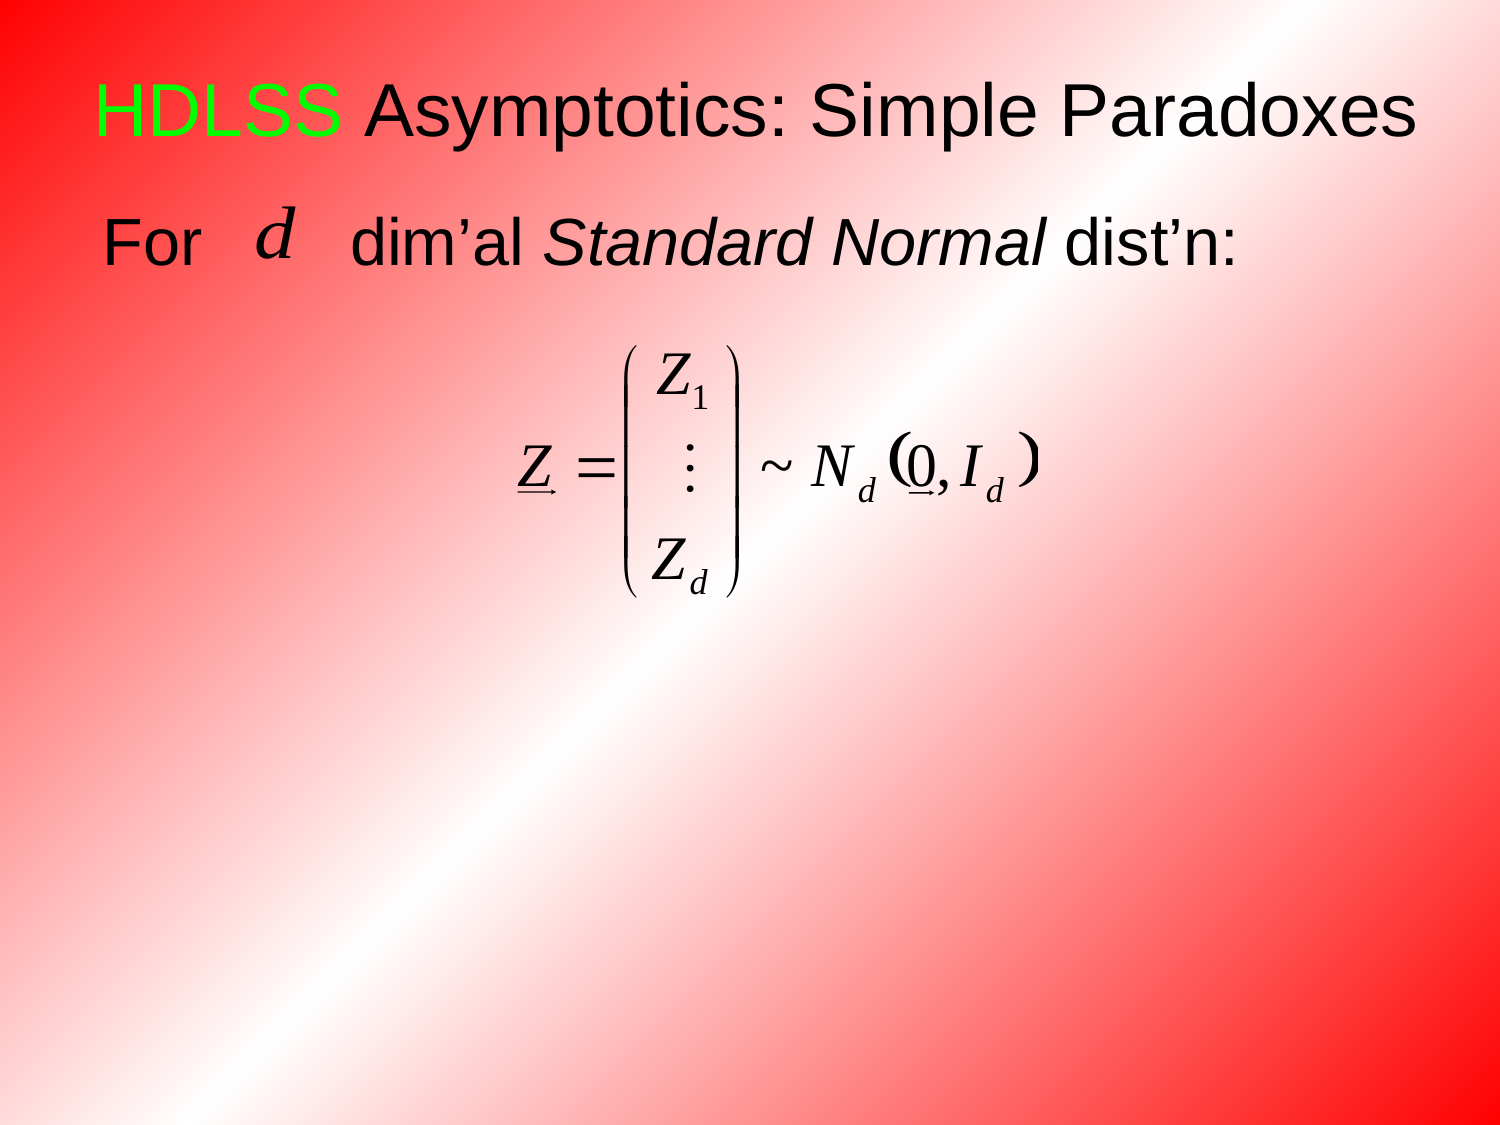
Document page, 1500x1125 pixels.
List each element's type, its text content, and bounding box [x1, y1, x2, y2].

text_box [512, 337, 1038, 606]
title HDLSS Asymptotics: Simple Paradoxes [50, 24, 1463, 188]
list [249, 199, 313, 269]
list For dim’al Standard Normal dist’n: [87, 174, 1409, 1013]
